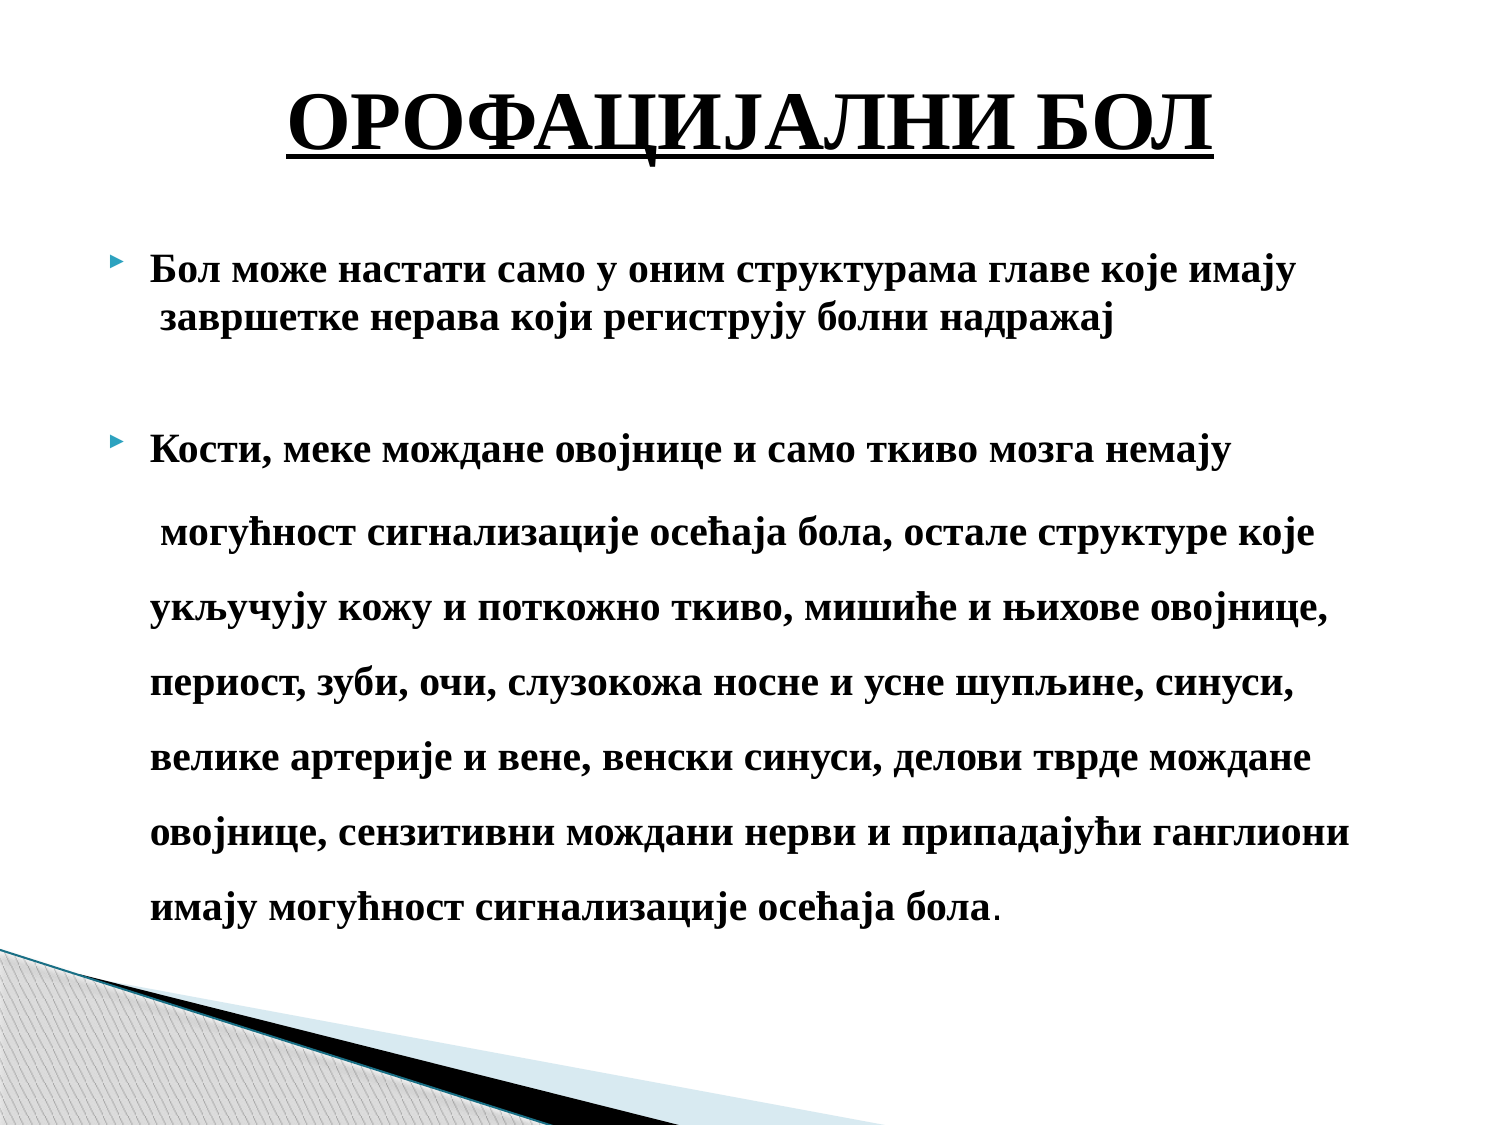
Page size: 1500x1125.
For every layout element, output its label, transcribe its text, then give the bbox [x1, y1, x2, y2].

list Бол може настати само у оним структурама главе које имају завршетке нерава који региструју болни надражај Кости, меке мождане овојнице и само ткиво мозга немају могућност сигнализације осећаја бола, остале структуре које укључују кожу и поткожно ткиво, мишиће и њихове овојнице, периост, зуби, очи, слузокожа носне и усне шупљине, синуси, велике артерије и вене, венски синуси, делови тврде мождане овојнице, сензитивни мождани нерви и припадајући ганглиони имају могућност сигнализације осећаја бола. [75, 243, 1425, 986]
title ОРОФАЦИЈАЛНИ БОЛ [75, 45, 1425, 188]
